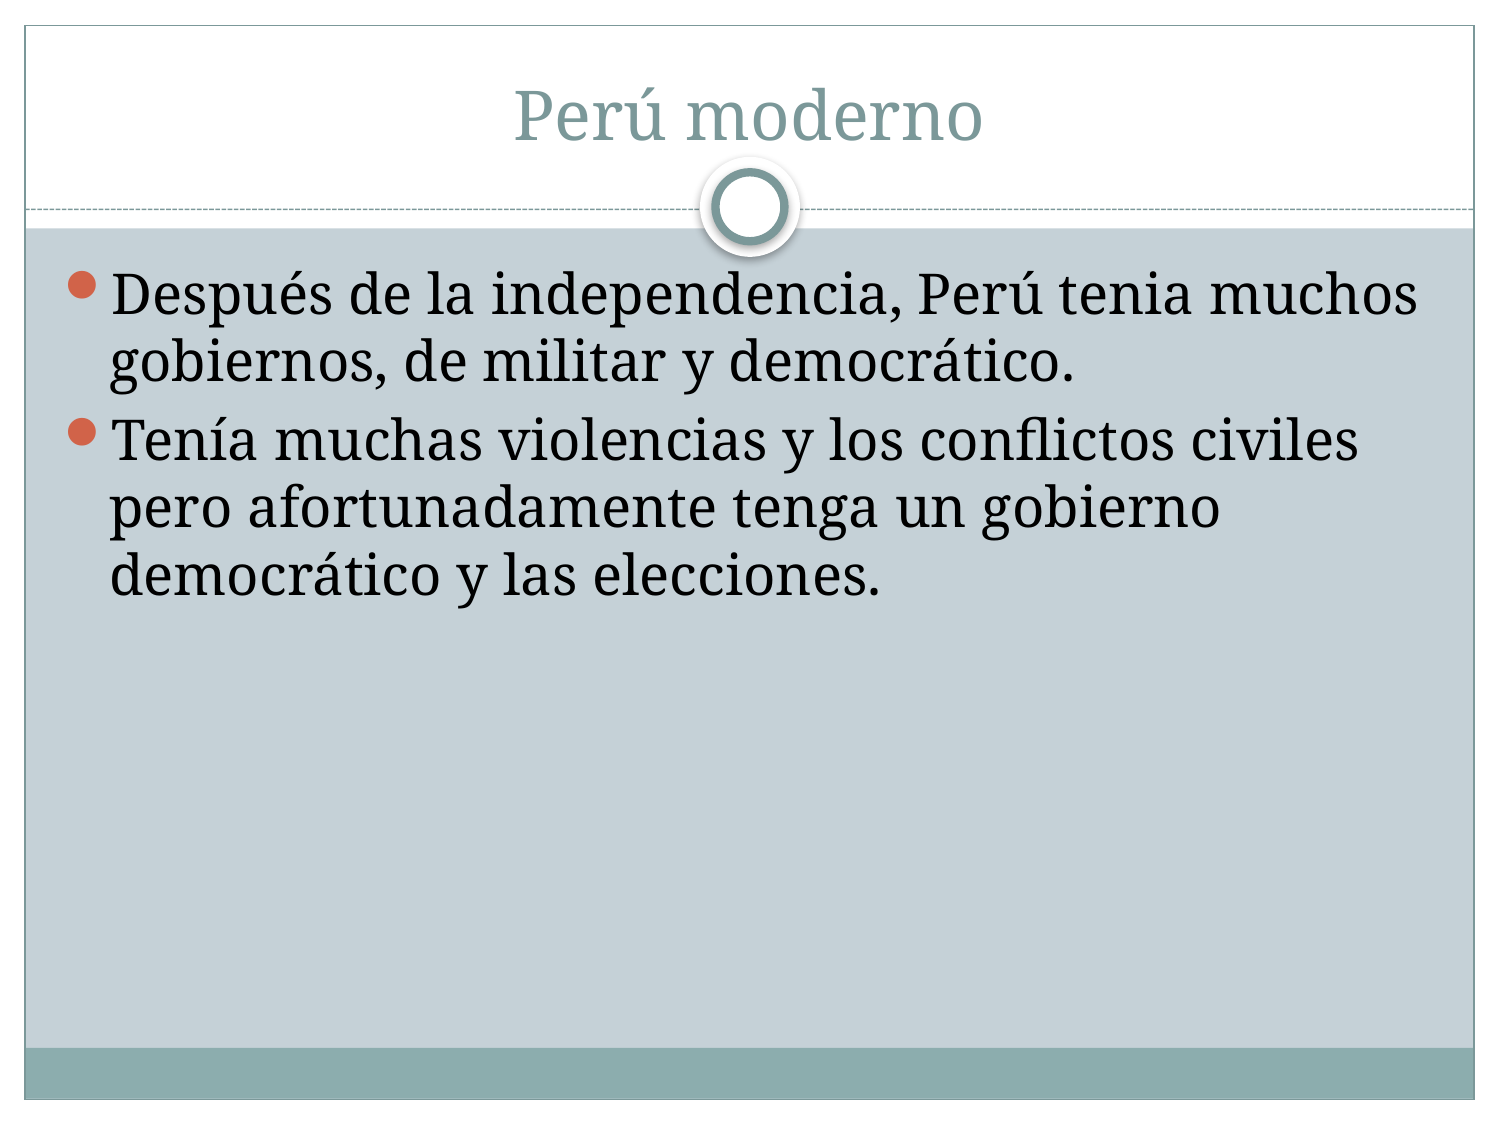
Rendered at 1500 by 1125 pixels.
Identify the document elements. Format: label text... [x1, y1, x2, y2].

list Después de la independencia, Perú tenia muchos gobiernos, de militar y democrático. Tenía muchas violencias y los conflictos civiles pero afortunadamente tenga un gobierno democrático y las elecciones. [49, 250, 1445, 1001]
title Perú moderno [49, 37, 1450, 162]
